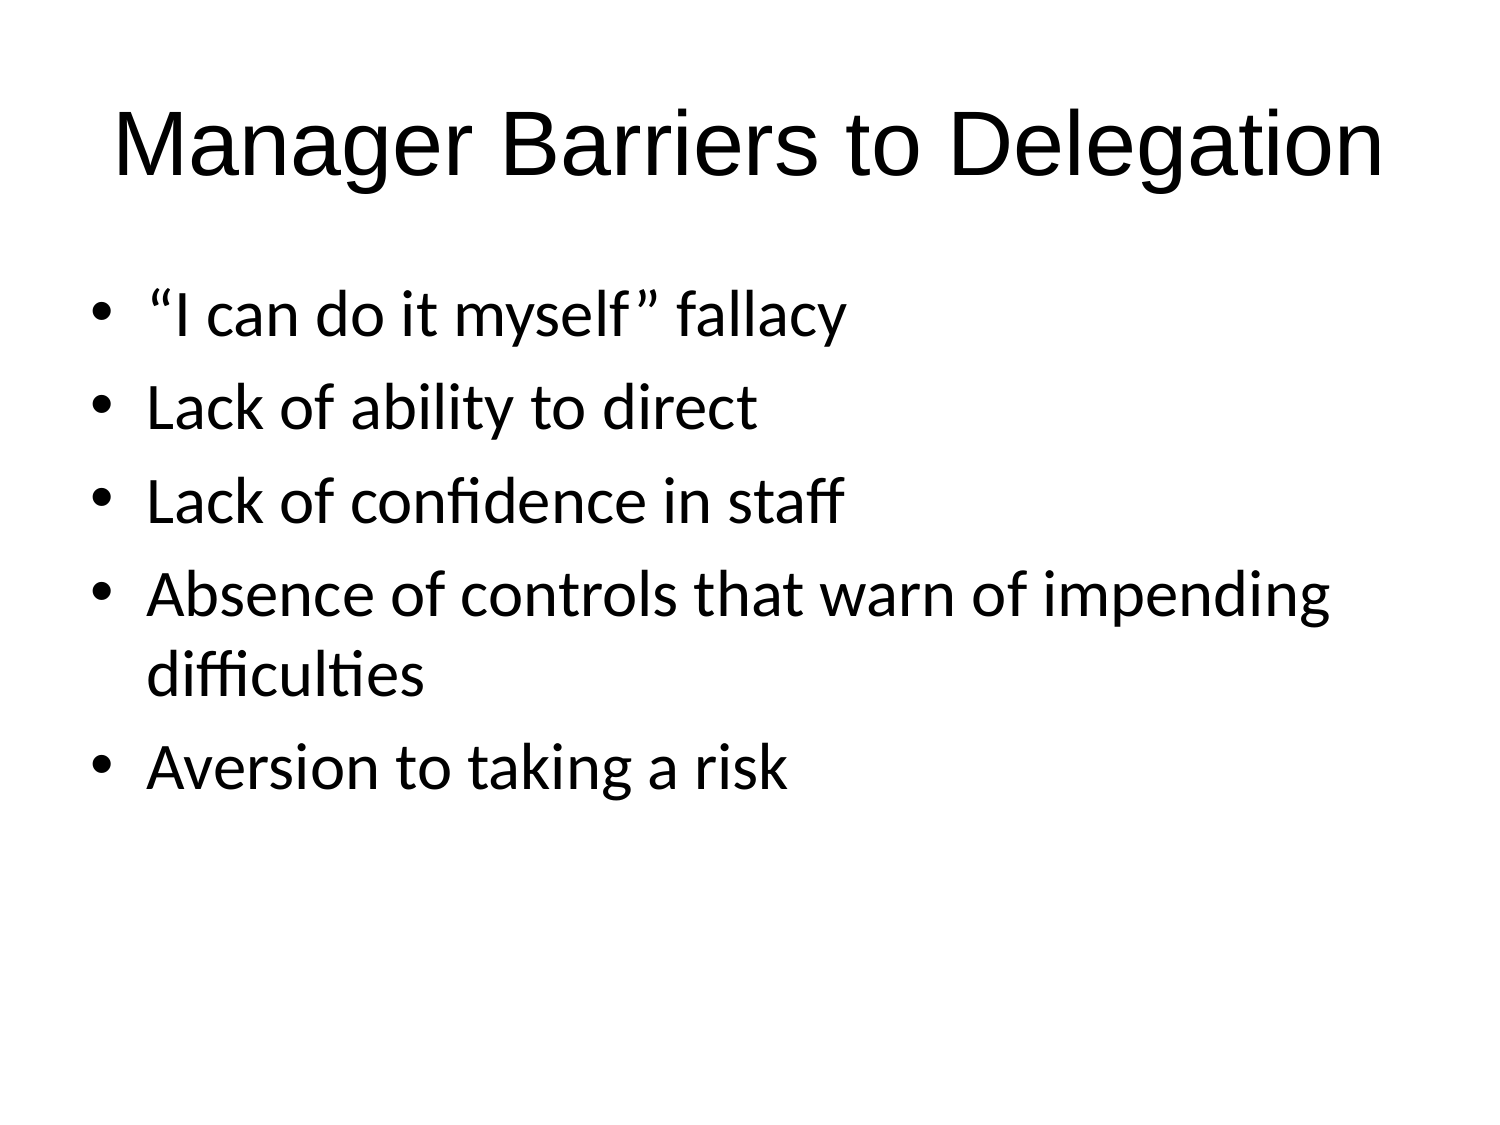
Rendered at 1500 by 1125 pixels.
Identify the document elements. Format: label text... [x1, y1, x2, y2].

list “I can do it myself” fallacy Lack of ability to direct Lack of confidence in staff Absence of controls that warn of impending difficulties Aversion to taking a risk [74, 262, 1426, 1006]
title Manager Barriers to Delegation [74, 44, 1426, 233]
